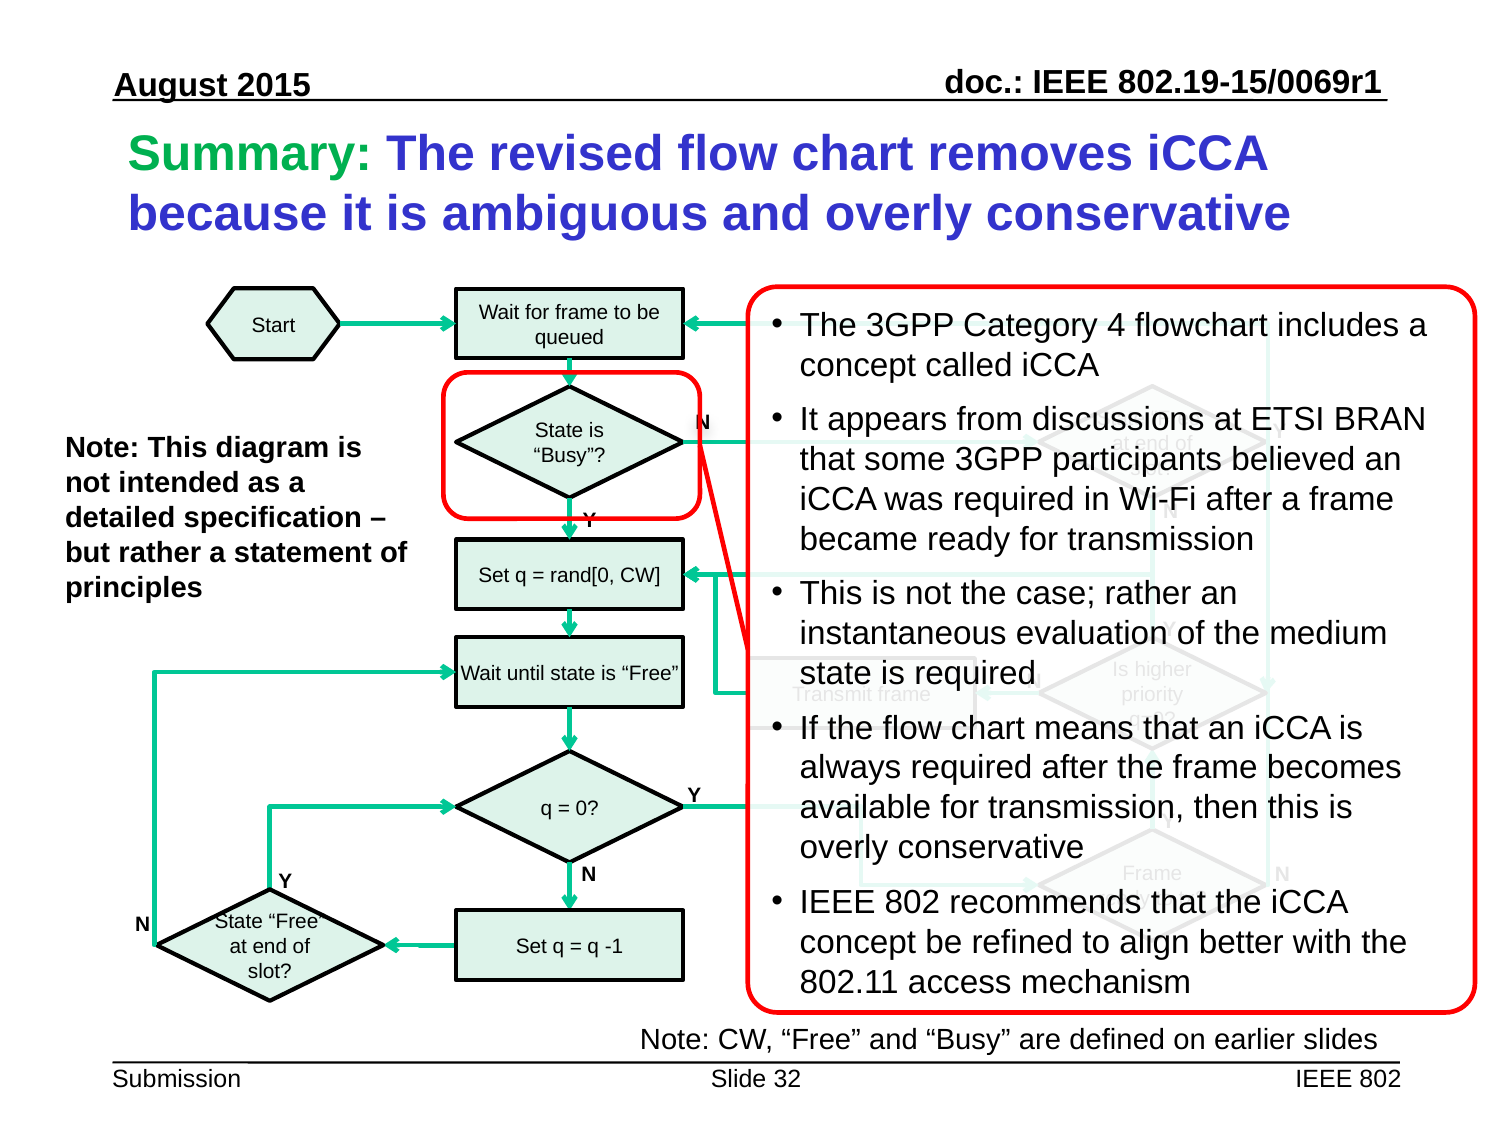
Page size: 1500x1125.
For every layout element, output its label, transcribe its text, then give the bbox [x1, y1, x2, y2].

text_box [122, 288, 1290, 1002]
text_box Note: This diagram is not intended as a detailed specification – but rather a statement of principles [49, 421, 117, 634]
title Summary: The revised flow chart removes iCCA because it is ambiguous and overly conservative [112, 112, 1388, 288]
text_box Note: CW, “Free” and “Busy” are defined on earlier slides [624, 1012, 1400, 1058]
slide_number Slide 32 [709, 1061, 803, 1093]
footer IEEE 802 [1294, 1061, 1402, 1093]
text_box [699, 445, 749, 650]
text_box The 3GPP Category 4 flowchart includes a concept called iCCA It appears from discussions at ETSI BRAN that some 3GPP participants believed an iCCA was required in Wi-Fi after a frame became ready for transmission This is not the case; rather an instantaneous evaluation of the medium state is required If the flow chart means that an iCCA is always required after the frame becomes available for transmission, then this is overly conservative IEEE 802 recommends that the iCCA concept be refined to align better with the 802.11 access mechanism [761, 286, 1475, 1013]
